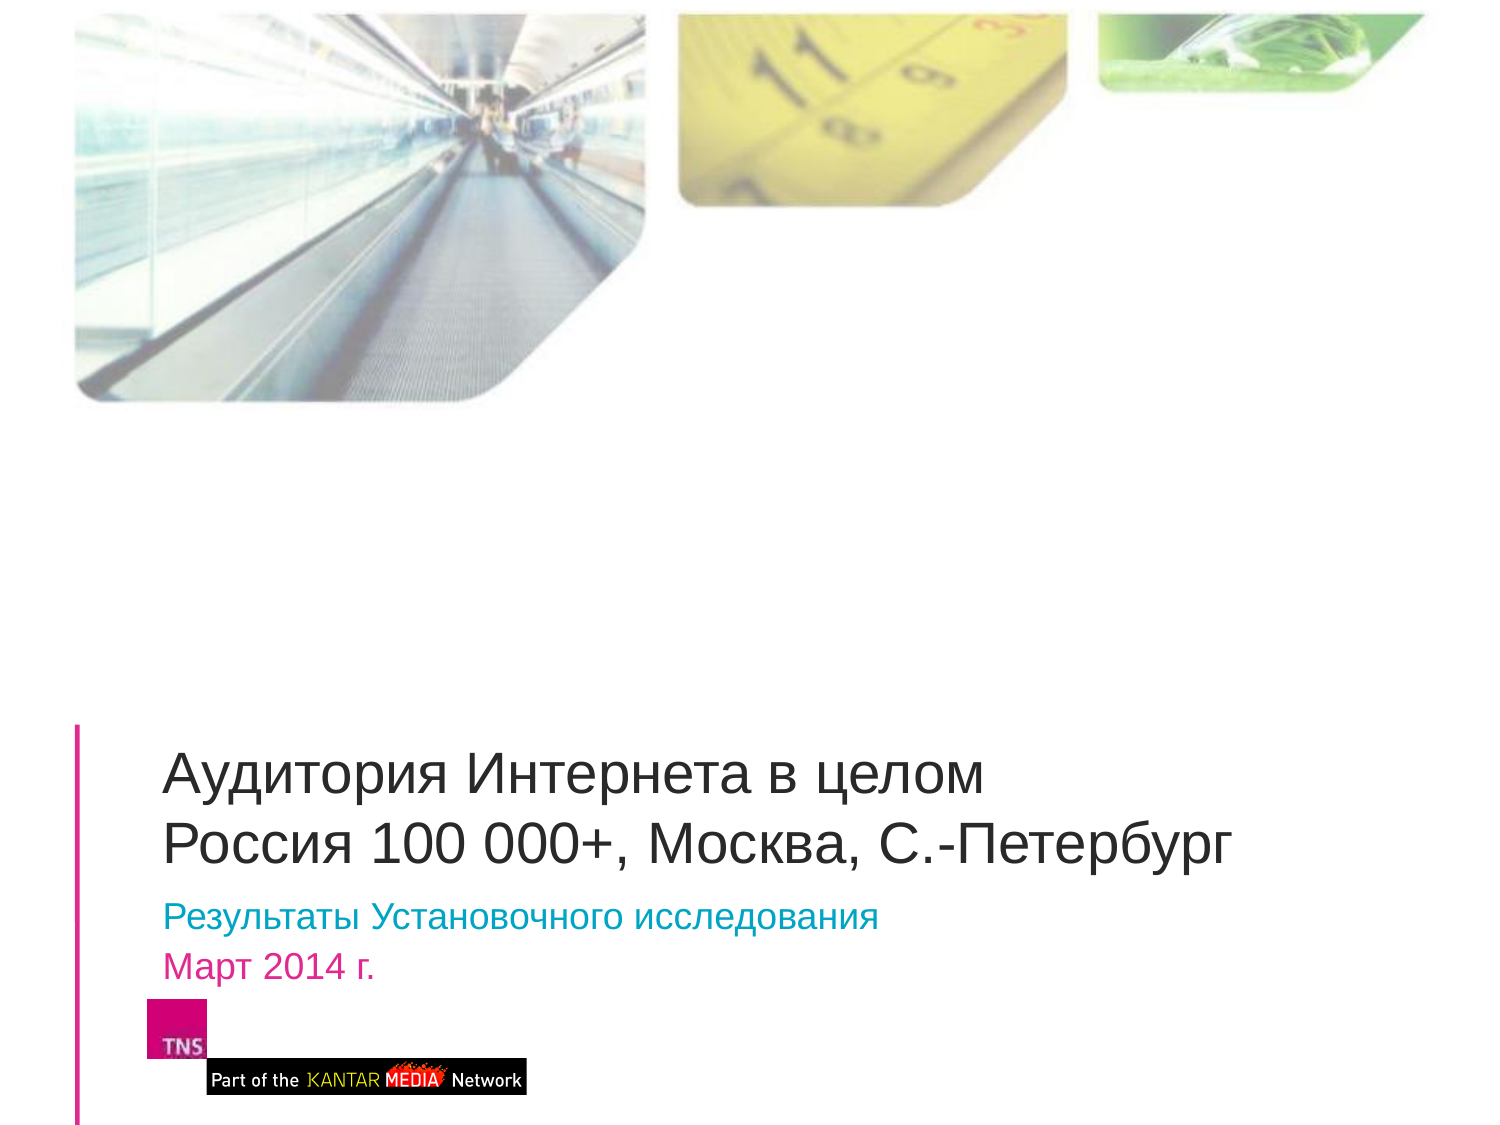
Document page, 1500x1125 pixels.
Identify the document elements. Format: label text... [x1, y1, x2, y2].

picture [0, 0, 1500, 1095]
text_box Март 2014 г. [147, 934, 1247, 993]
subtitle Результаты Установочного исследования [147, 892, 1198, 934]
title Аудитория Интернета в целом Россия 100 000+, Москва, С.-Петербург [147, 727, 1423, 970]
